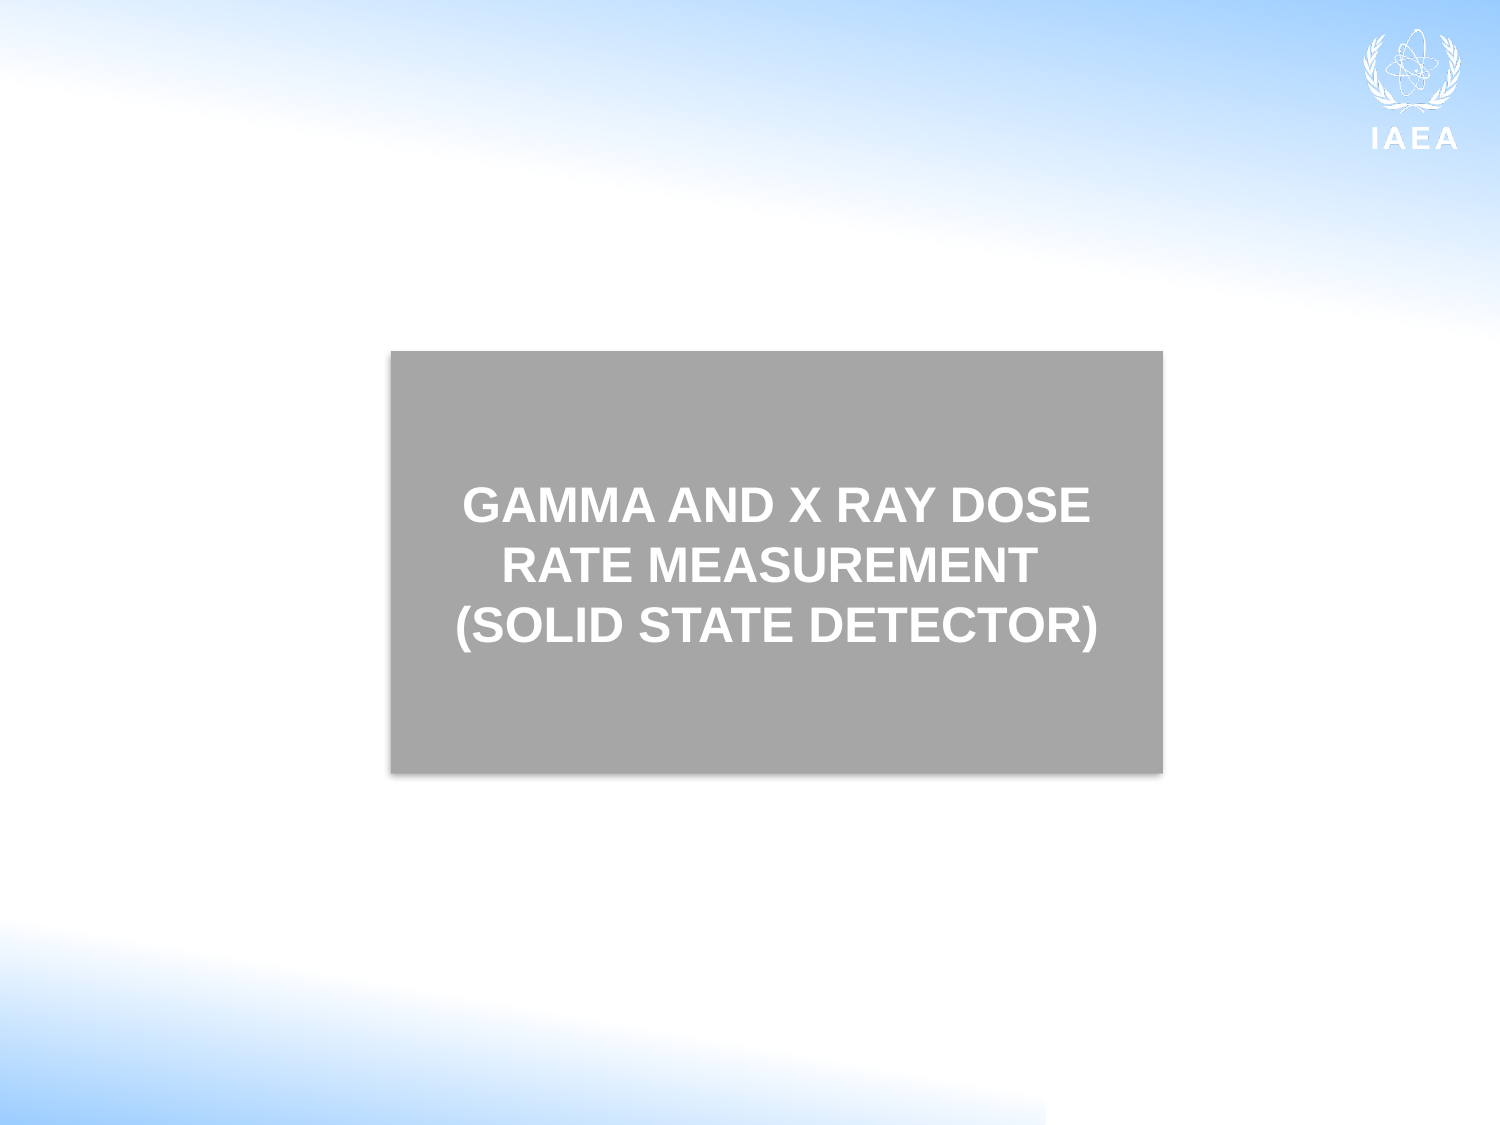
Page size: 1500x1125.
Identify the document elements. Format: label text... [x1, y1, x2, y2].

picture [1363, 29, 1461, 149]
text_box GAMMA AND X RAY DOSE RATE MEASUREMENT (SOLID STATE DETECTOR) [389, 349, 1165, 776]
